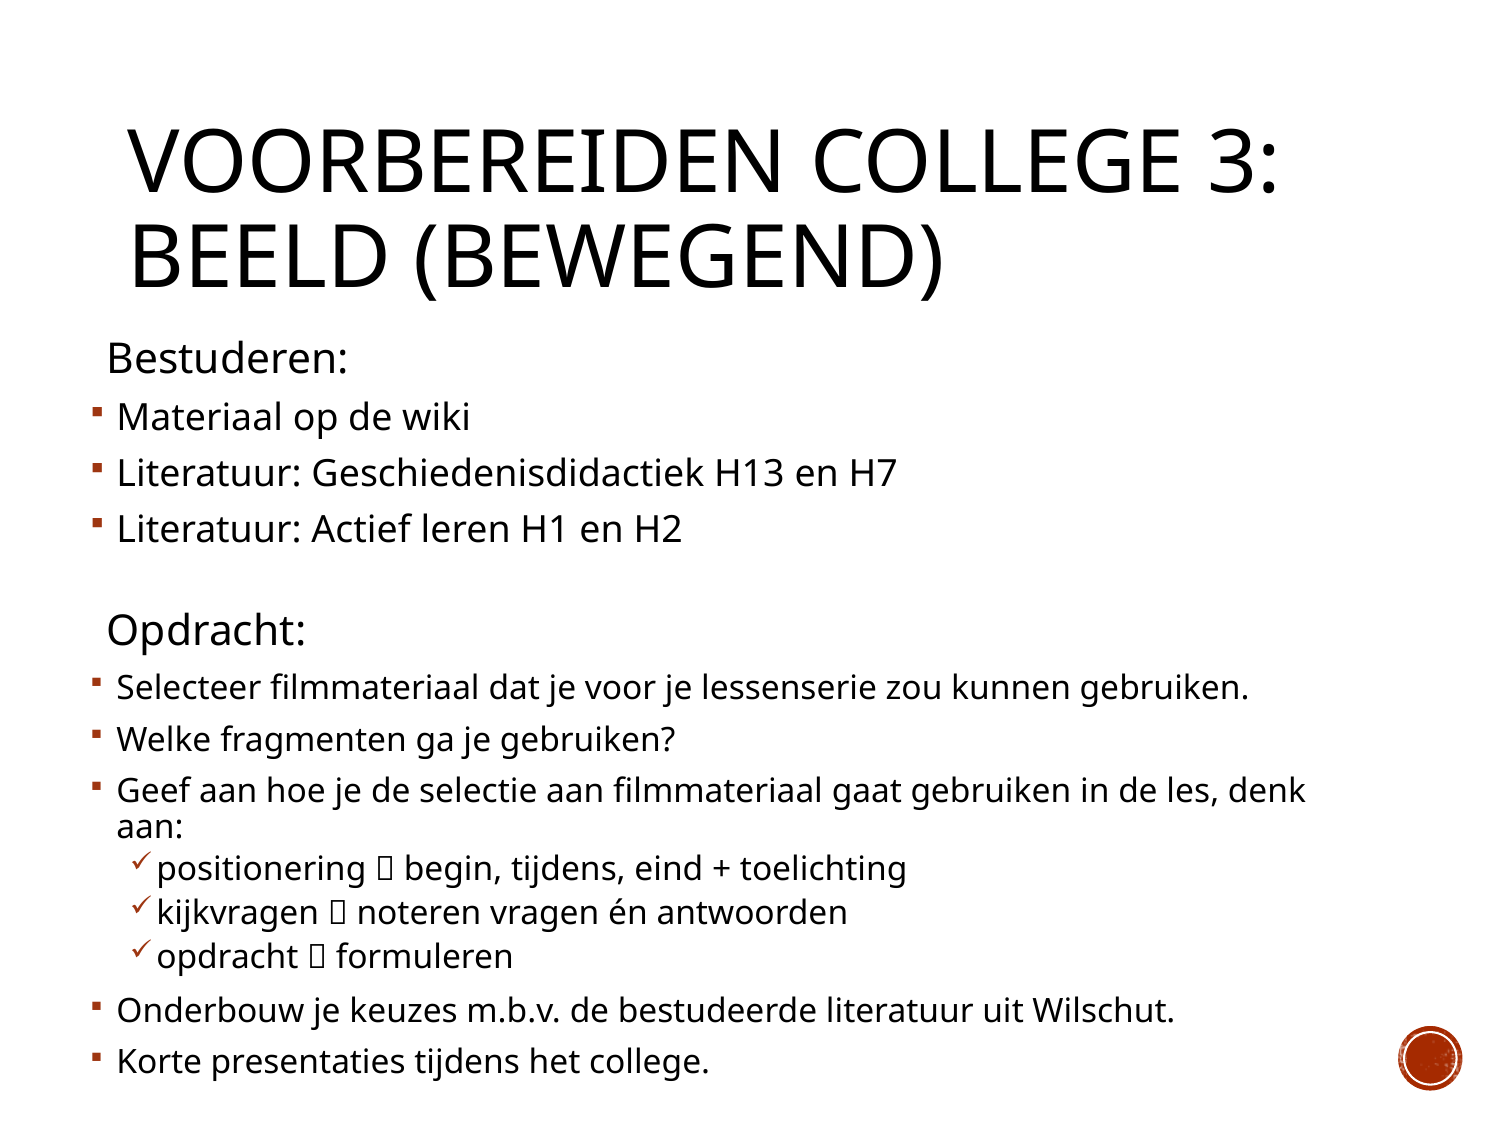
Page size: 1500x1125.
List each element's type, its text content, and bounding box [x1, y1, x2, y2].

list Bestuderen: Materiaal op de wiki Literatuur: Geschiedenisdidactiek H13 en H7 Literatuur: Actief leren H1 en H2 Opdracht: Selecteer filmmateriaal dat je voor je lessenserie zou kunnen gebruiken. Welke fragmenten ga je gebruiken? Geef aan hoe je de selectie aan filmmateriaal gaat gebruiken in de les, denk aan: positionering  begin, tijdens, eind + toelichting kijkvragen  noteren vragen én antwoorden opdracht  formuleren Onderbouw je keuzes m.b.v. de bestudeerde literatuur uit Wilschut. Korte presentaties tijdens het college. [75, 262, 1325, 1094]
title Voorbereiden college 3: Beeld (bewegend) [112, 79, 1388, 344]
